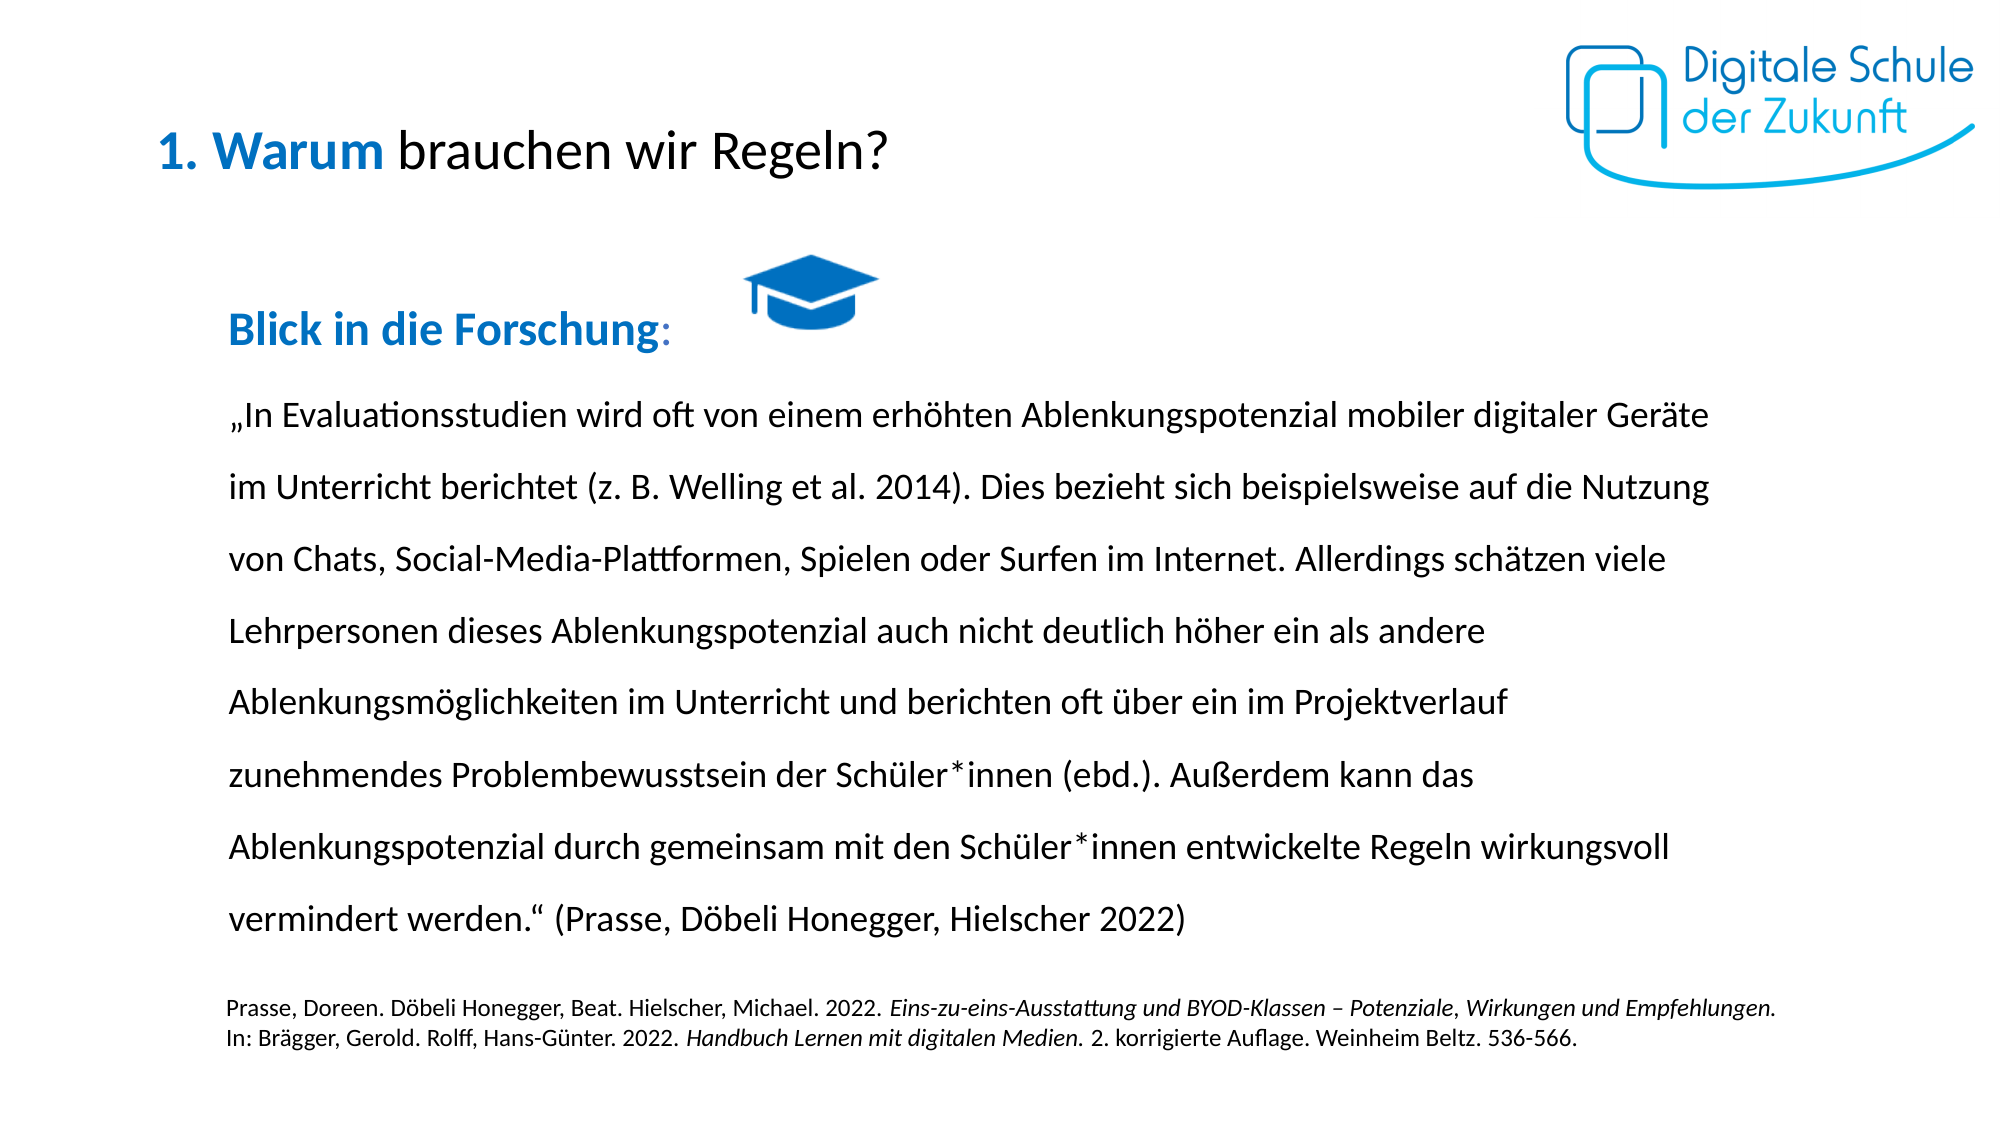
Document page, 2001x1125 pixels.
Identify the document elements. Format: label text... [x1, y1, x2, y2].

list 1. Warum brauchen wir Regeln? Blick in die Forschung: „In Evaluationsstudien wird oft von einem erhöhten Ablenkungspotenzial mobiler digitaler Geräte im Unterricht berichtet (z. B. Welling et al. 2014). Dies bezieht sich beispielsweise auf die Nutzung von Chats, Social-Media-Plattformen, Spielen oder Surfen im Internet. Allerdings schätzen viele Lehrpersonen dieses Ablenkungspotenzial auch nicht deutlich höher ein als andere Ablenkungsmöglichkeiten im Unterricht und berichten oft über ein im Projektverlauf zunehmendes Problembewusstsein der Schüler*innen (ebd.). Außerdem kann das Ablenkungspotenzial durch gemeinsam mit den Schüler*innen entwickelte Regeln wirkungsvoll vermindert werden.“ (Prasse, Döbeli Honegger, Hielscher 2022) [140, 113, 1743, 949]
text_box Prasse, Doreen. Döbeli Honegger, Beat. Hielscher, Michael. 2022. Eins-zu-eins-Ausstattung und BYOD-Klassen – Potenziale, Wirkungen und Empfehlungen. In: Brägger, Gerold. Rolff, Hans-Günter. 2022. Handbuch Lernen mit digitalen Medien. 2. korrigierte Auflage. Weinheim Beltz. 536-566. [211, 984, 1848, 1105]
picture [736, 217, 887, 368]
picture [1534, 0, 2000, 218]
